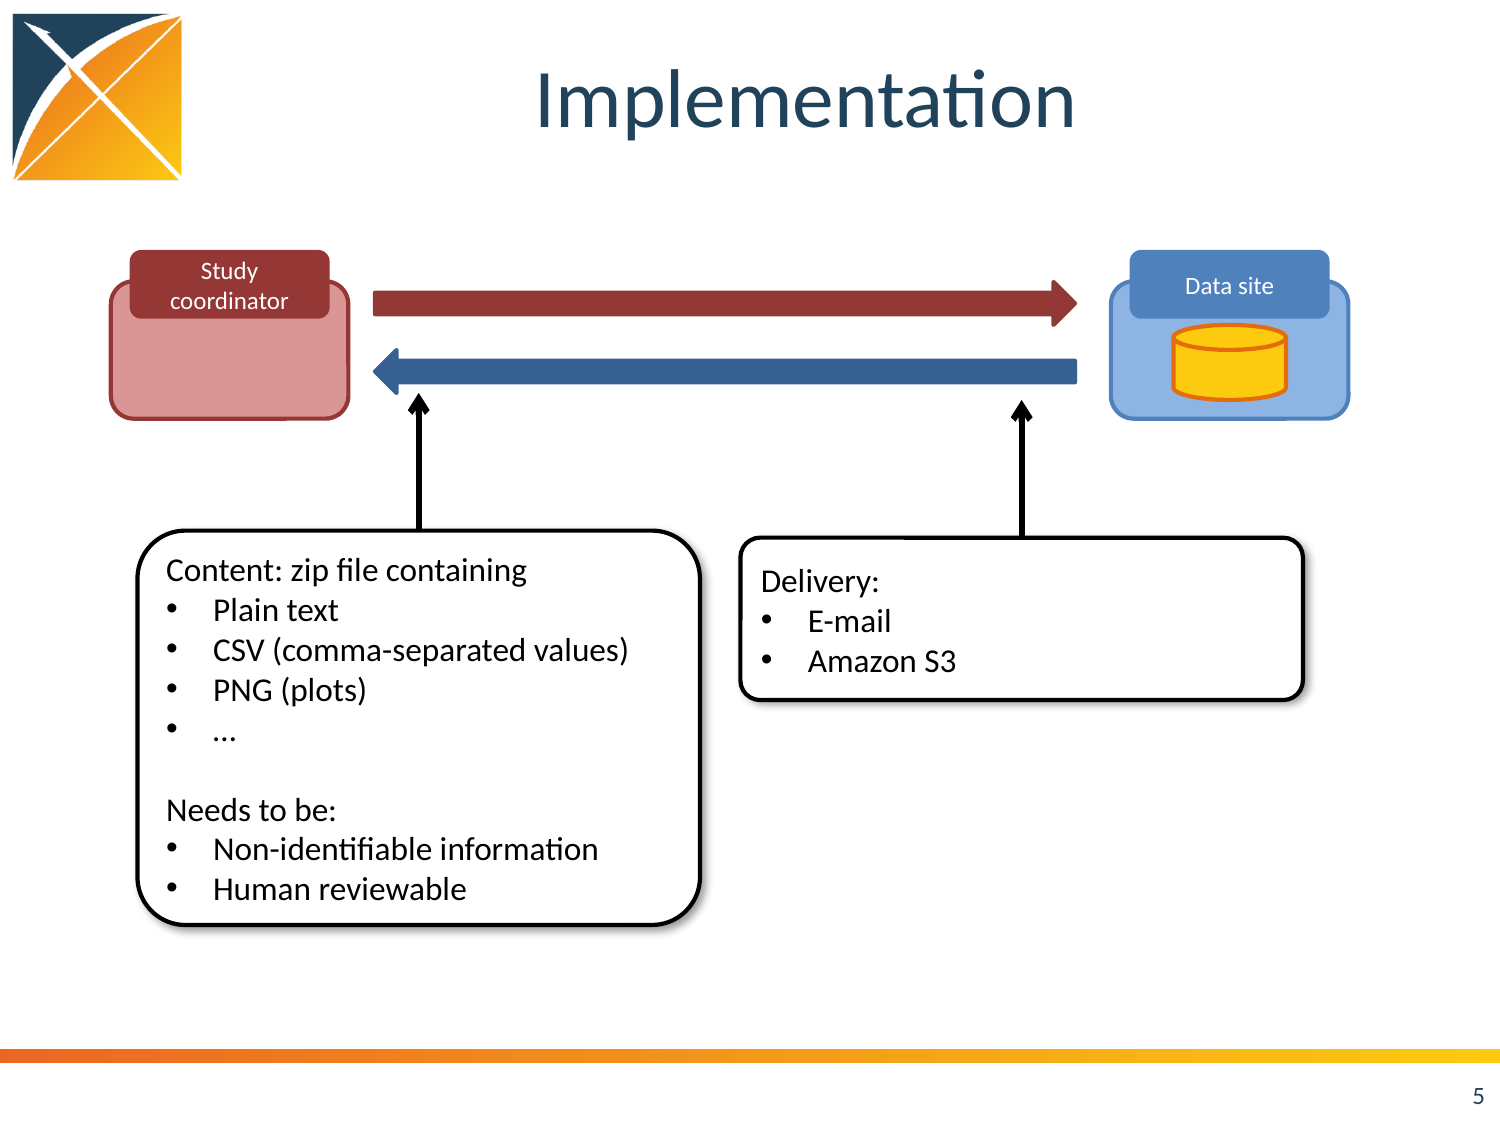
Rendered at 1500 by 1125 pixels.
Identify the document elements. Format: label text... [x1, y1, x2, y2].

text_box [740, 399, 1304, 701]
title Implementation [187, 24, 1425, 163]
picture [0, 0, 206, 200]
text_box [137, 392, 701, 926]
text_box [372, 348, 1078, 391]
slide_number 5 [1149, 1065, 1500, 1125]
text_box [1110, 249, 1349, 419]
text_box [110, 249, 349, 419]
text_box [372, 279, 1078, 327]
